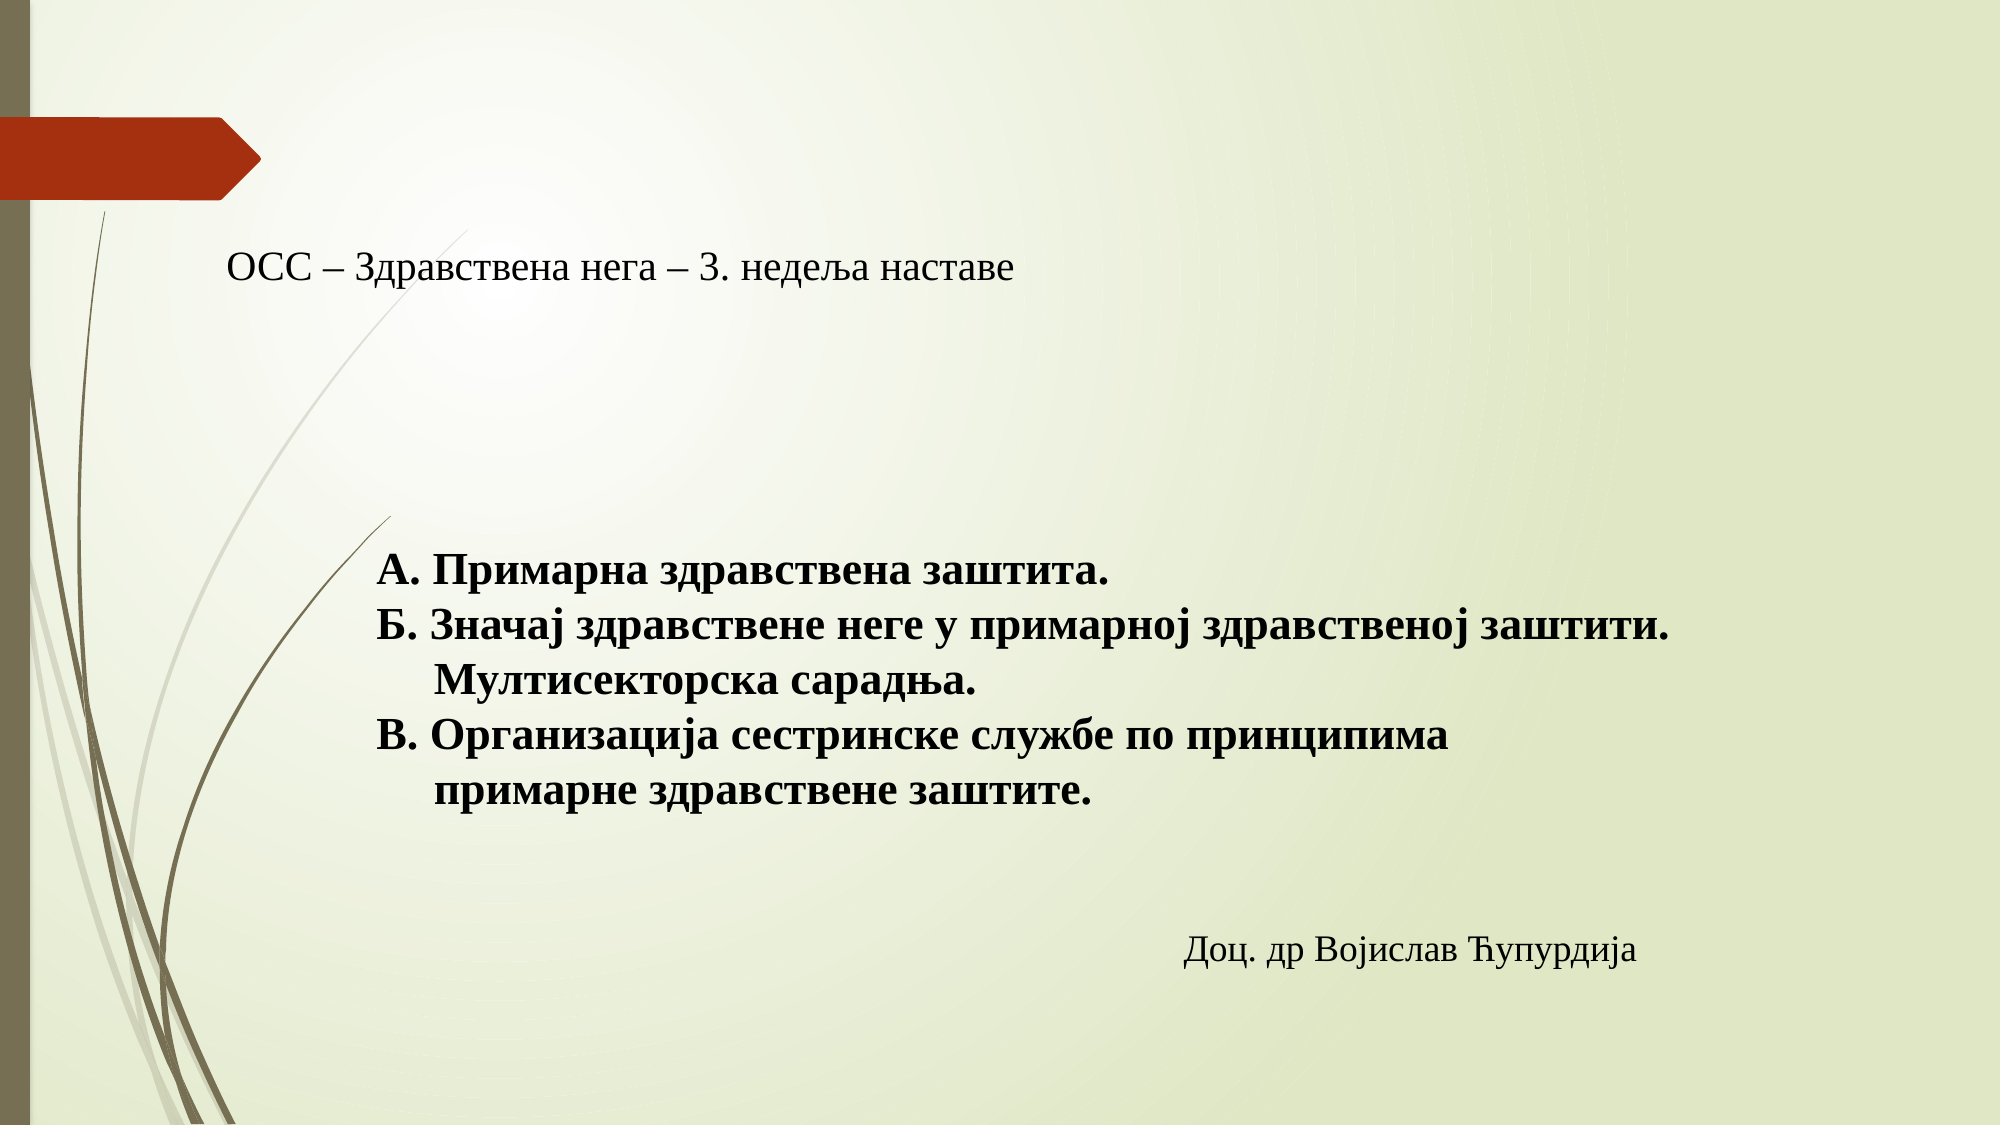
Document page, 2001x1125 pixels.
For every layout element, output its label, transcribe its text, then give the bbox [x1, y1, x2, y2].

text_box Доц. др Војислав Ћупурдија [1129, 916, 1733, 977]
text_box ОСС – Здравствена нега – 3. недеља наставе А. Примарна здравствена заштита. Б. Значај здравствене неге у примарној здравственој заштити. Мултисекторска сарадња. В. Организација сестринске службе по принципима примарне здравствене заштите. [211, 200, 1760, 853]
